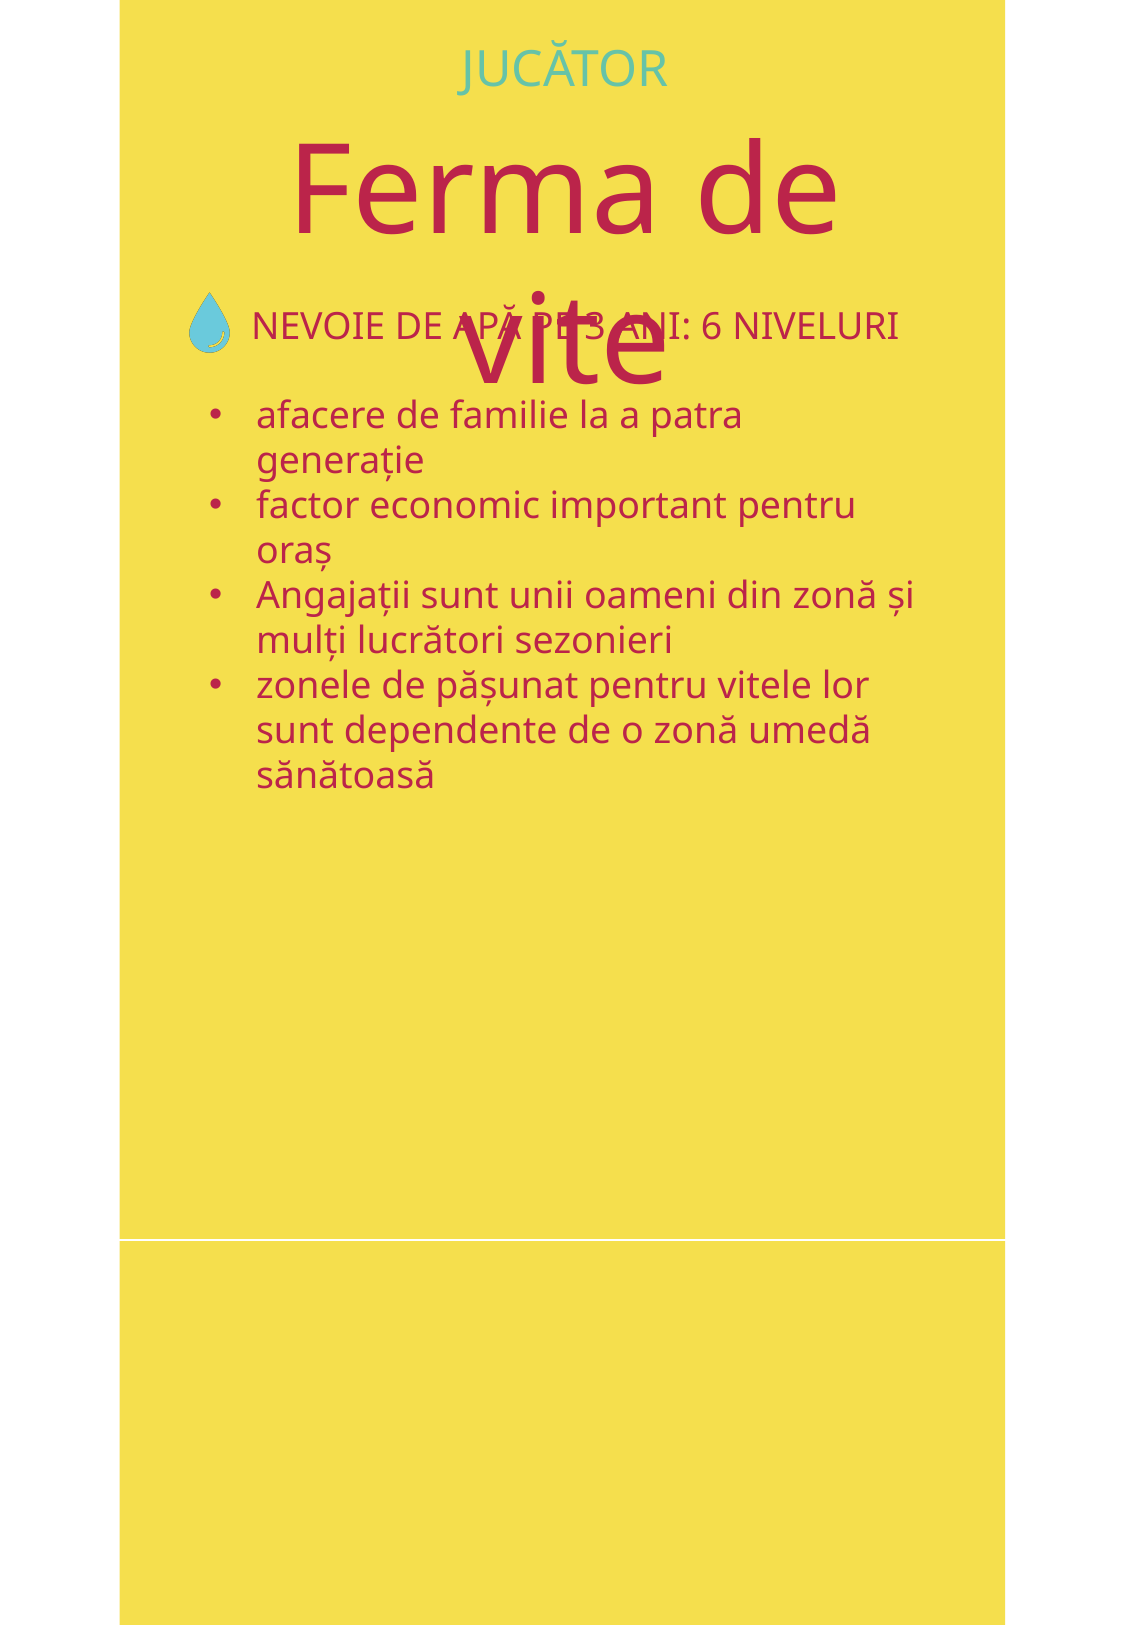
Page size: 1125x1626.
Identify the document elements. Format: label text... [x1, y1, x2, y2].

text_box afacere de familie la a patra generație factor economic important pentru oraș Angajații sunt unii oameni din zonă și mulți lucrători sezonieri zonele de pășunat pentru vitele lor sunt dependente de o zonă umedă sănătoasă [194, 383, 936, 849]
text_box [0, 0, 1125, 1240]
picture [177, 290, 242, 355]
text_box NEVOIE DE APĂ PE 3 ANI: 6 NIVELURI [242, 295, 976, 355]
text_box [119, 1240, 1006, 1625]
